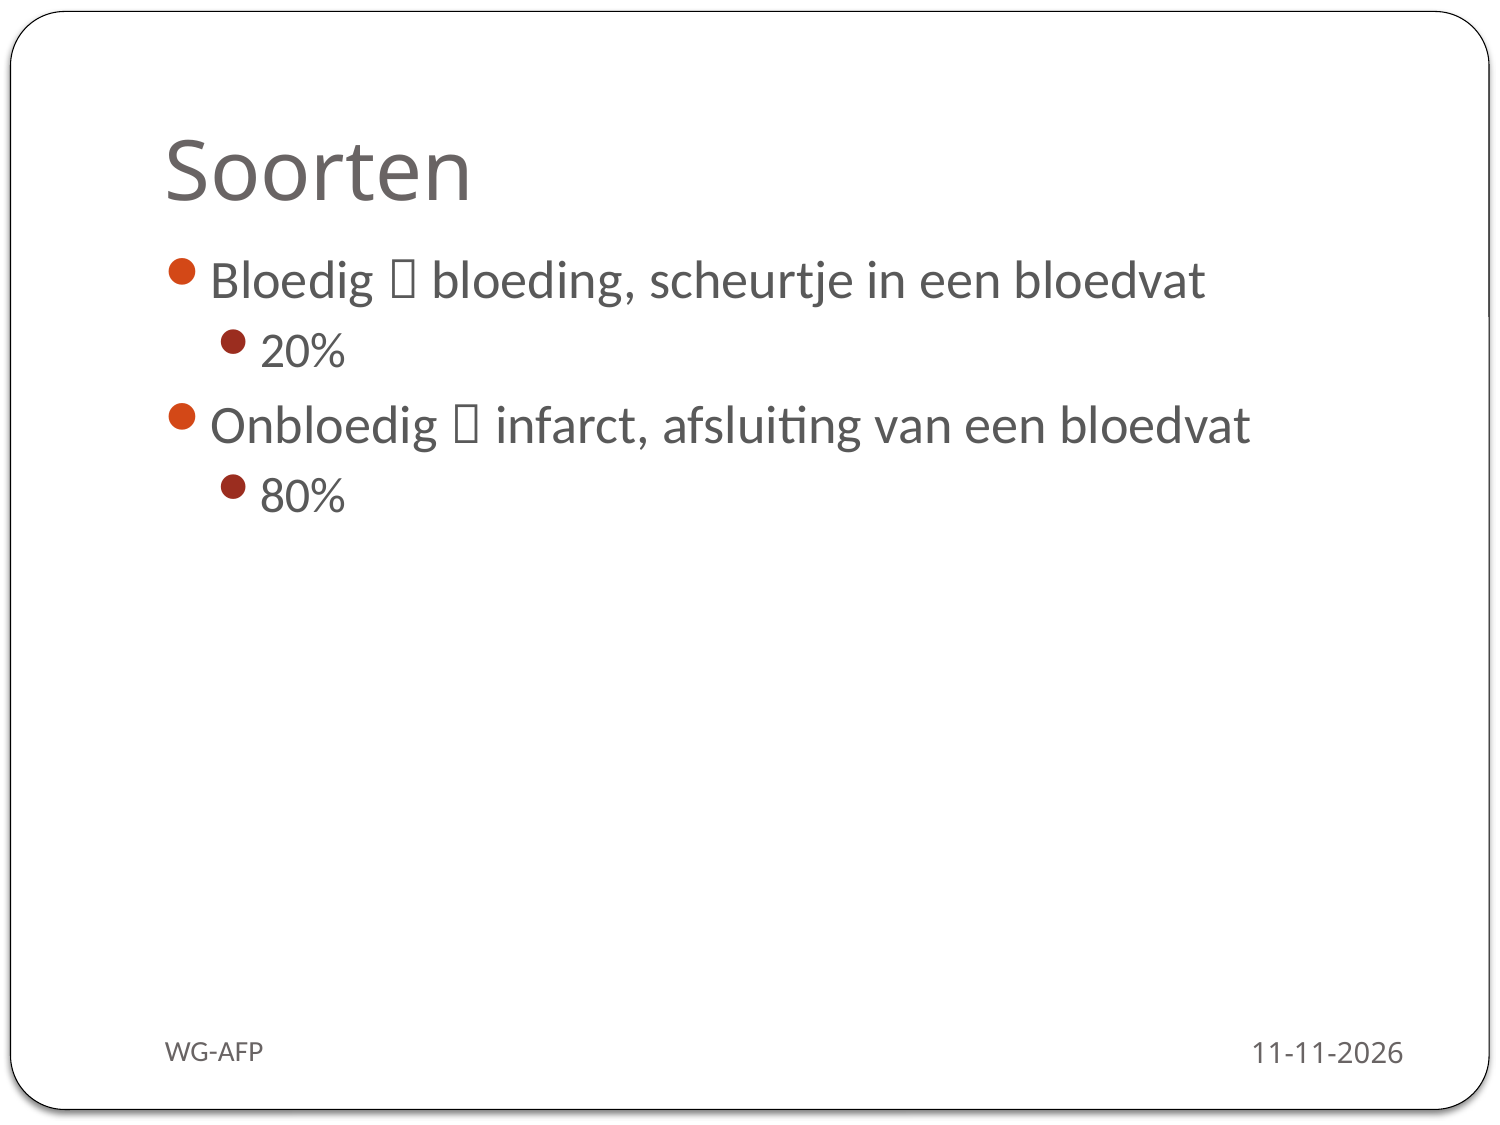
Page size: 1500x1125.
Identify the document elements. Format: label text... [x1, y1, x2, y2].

list Bloedig  bloeding, scheurtje in een bloedvat 20% Onbloedig  infarct, afsluiting van een bloedvat 80% [150, 237, 1425, 988]
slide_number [1012, 1015, 1419, 1094]
title Soorten [150, 45, 1425, 233]
footer WG-AFP [150, 1012, 800, 1088]
